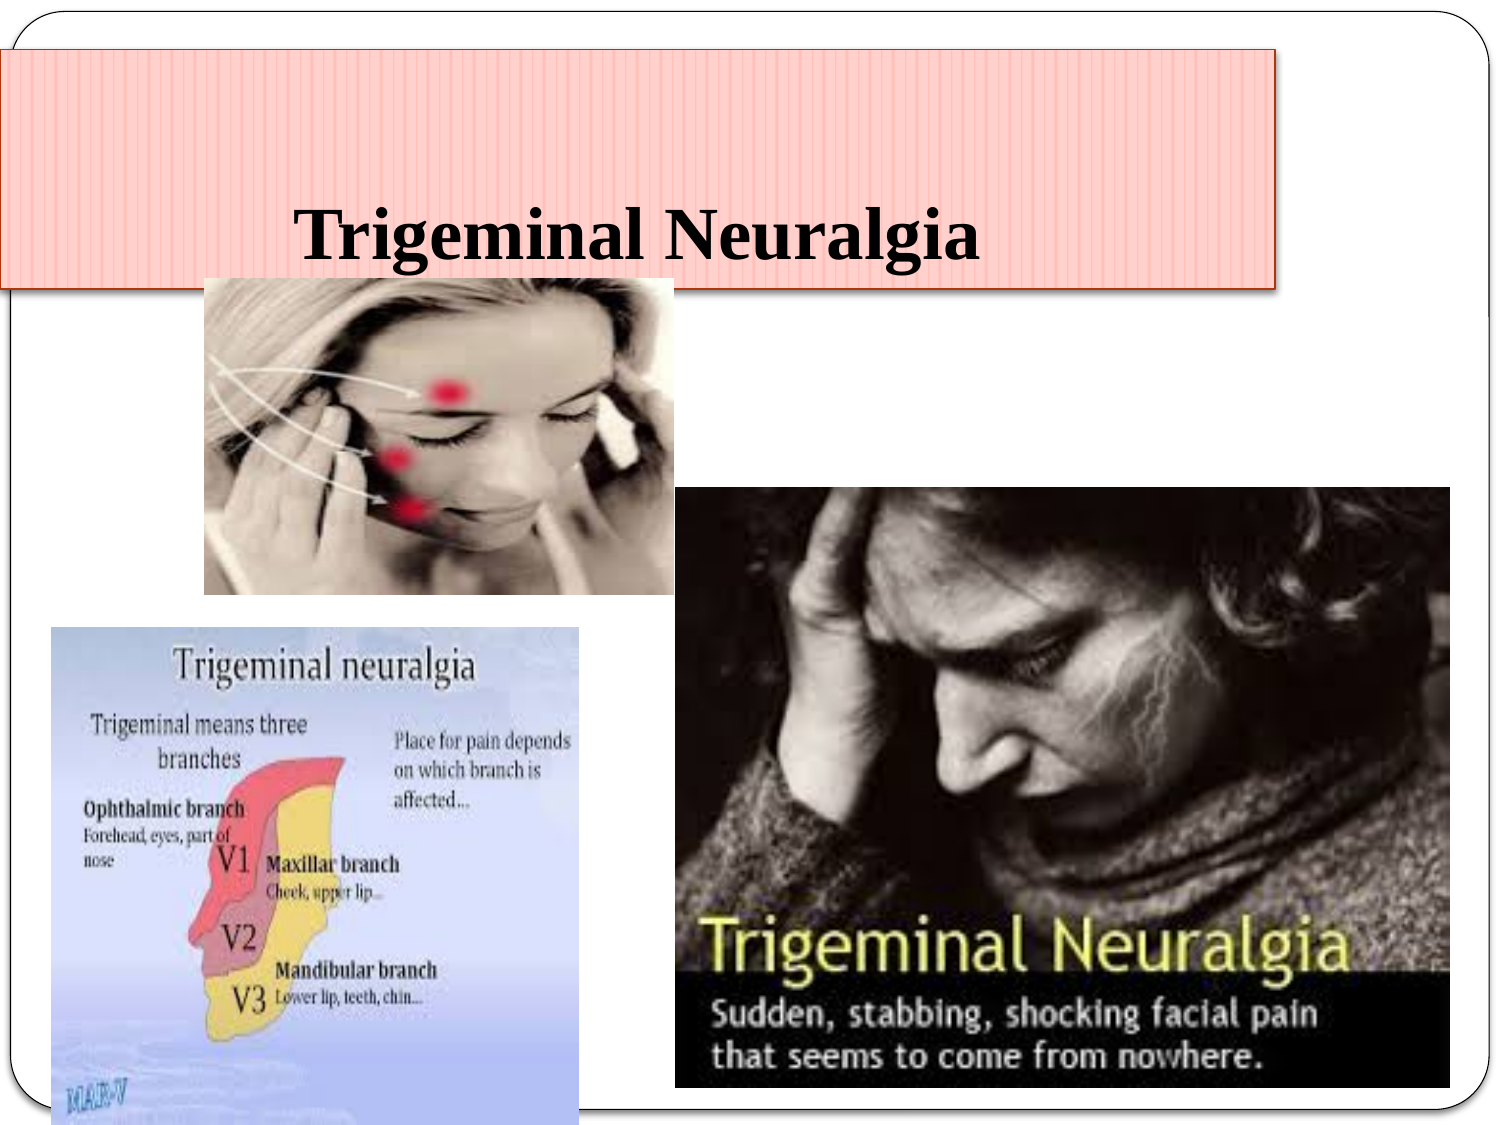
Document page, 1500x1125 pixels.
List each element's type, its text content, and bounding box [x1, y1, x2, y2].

picture [50, 627, 580, 1125]
title Trigeminal Neuralgia [0, 49, 1276, 290]
picture [203, 278, 1451, 1088]
